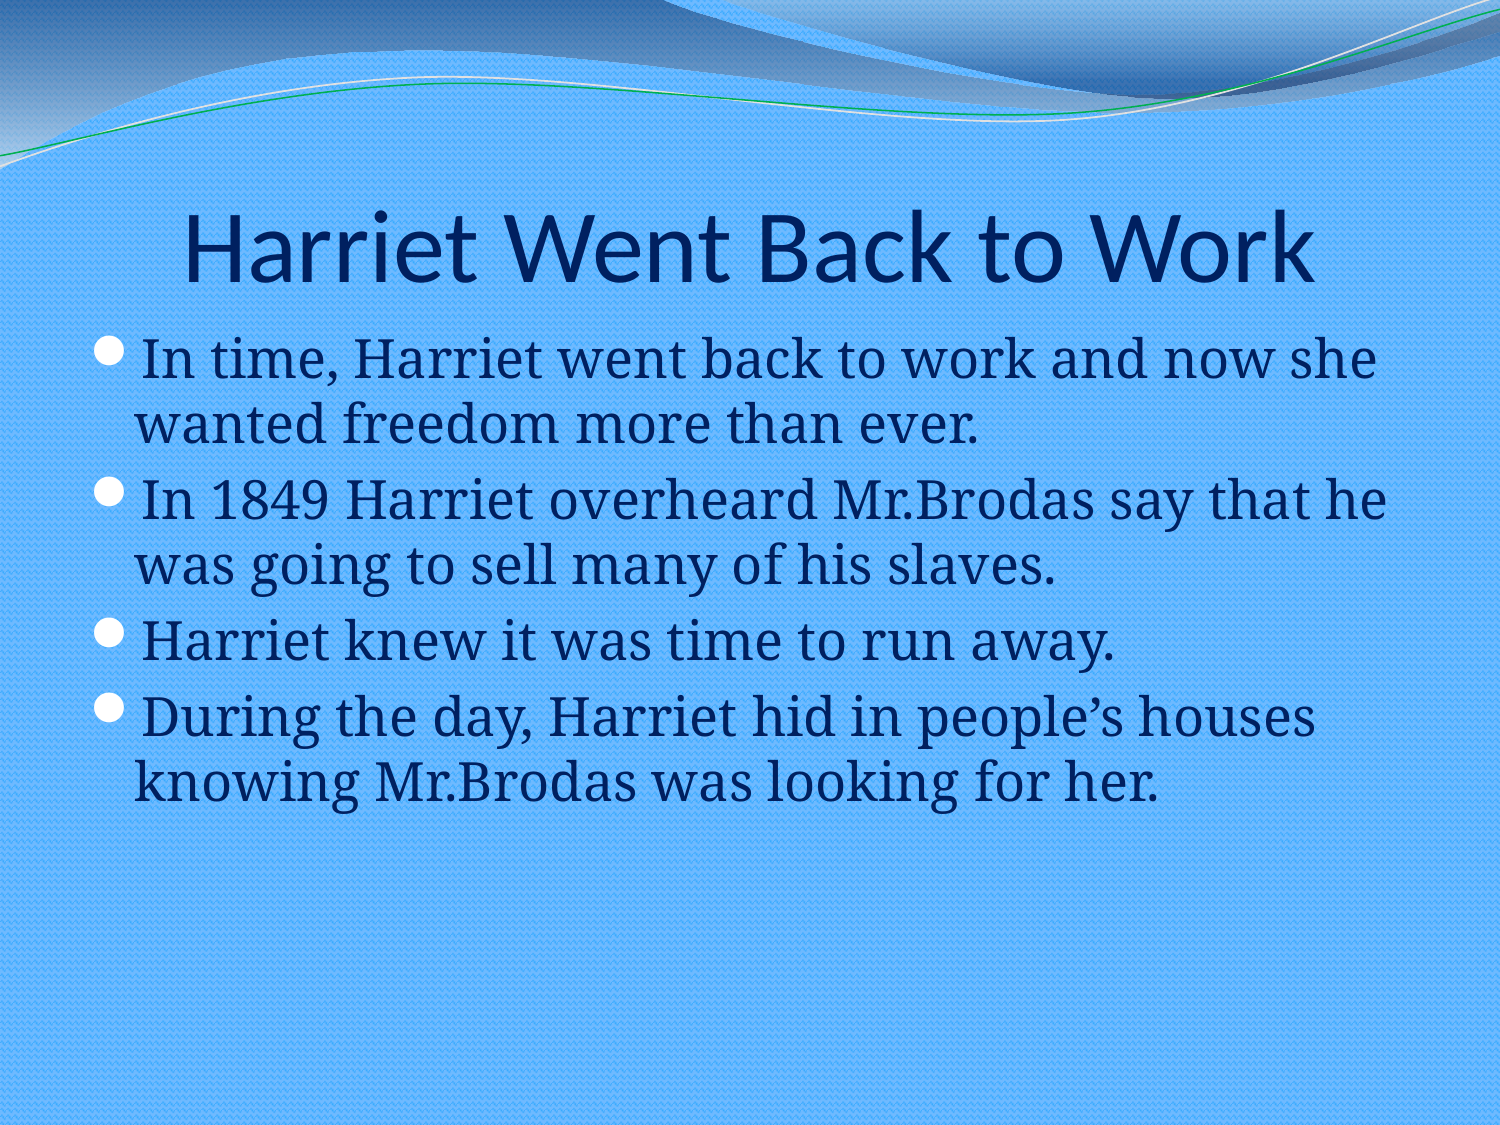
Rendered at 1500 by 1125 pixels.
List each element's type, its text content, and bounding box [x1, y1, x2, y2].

title Harriet Went Back to Work [75, 115, 1425, 303]
list In time, Harriet went back to work and now she wanted freedom more than ever. In 1849 Harriet overheard Mr.Brodas say that he was going to sell many of his slaves. Harriet knew it was time to run away. During the day, Harriet hid in people’s houses knowing Mr.Brodas was looking for her. [75, 317, 1425, 1038]
